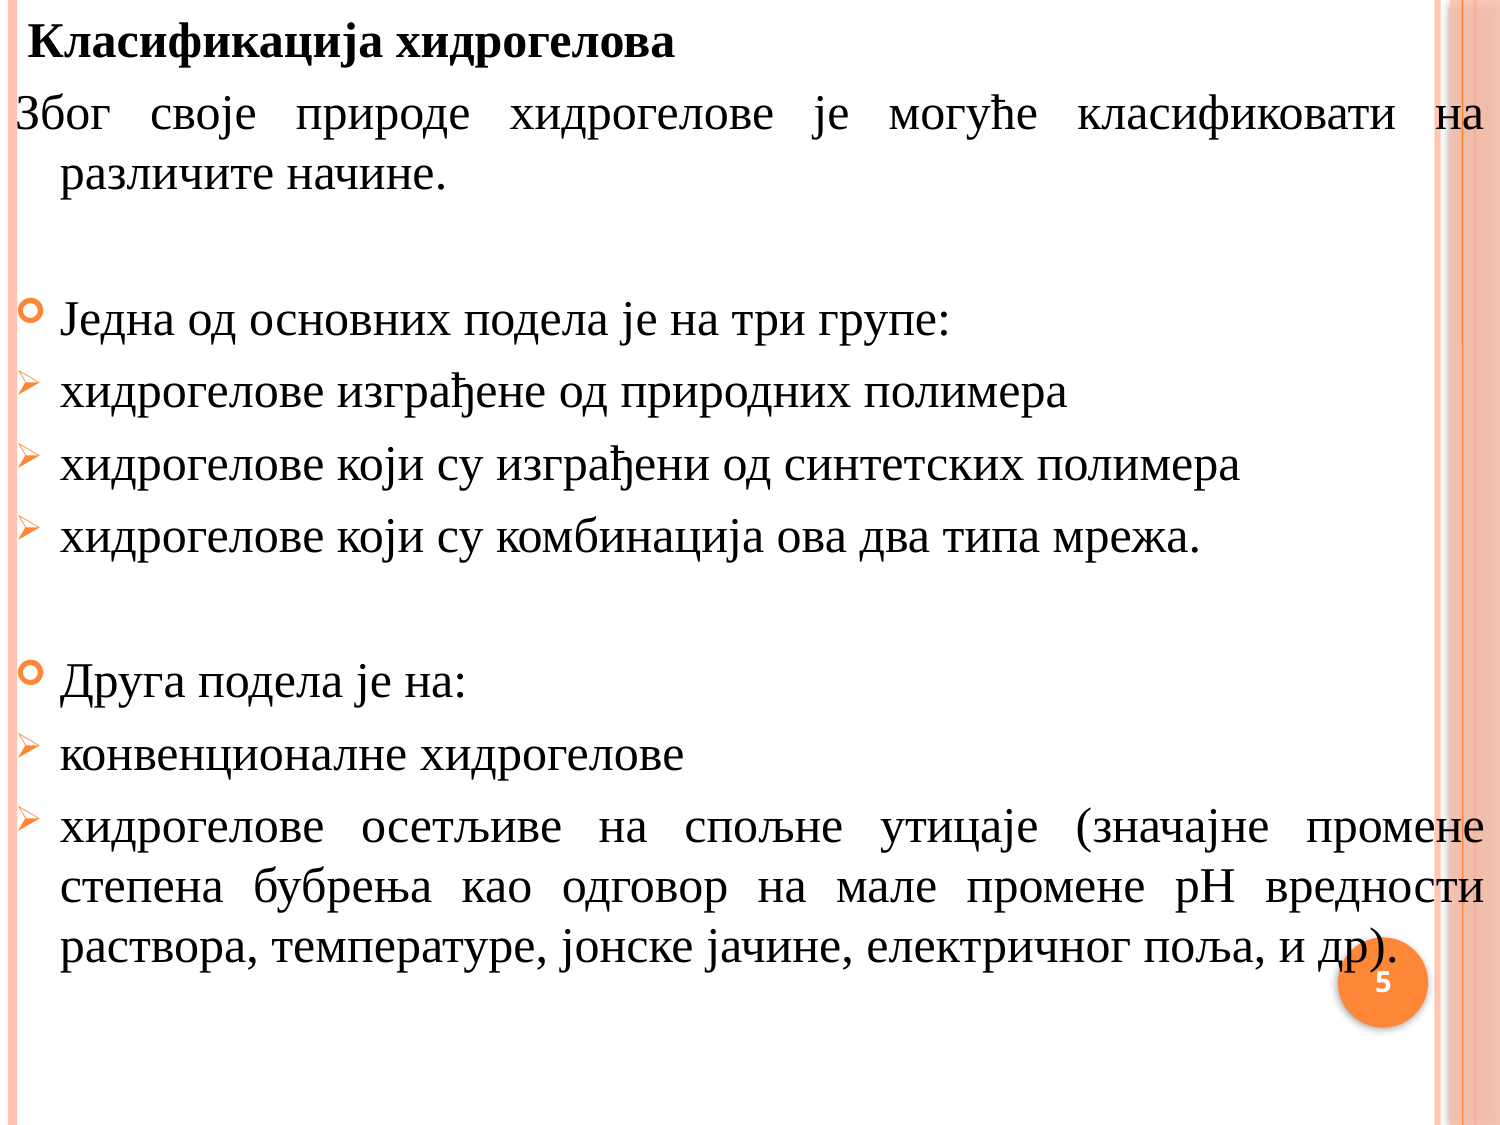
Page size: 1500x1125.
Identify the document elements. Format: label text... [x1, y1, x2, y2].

list Класификација хидрогелова Због своје природе хидрогелове је могуће класификовати на различите начине. Једна од основних подела је на три групе: хидрогелове изграђене од природних полимера хидрогелове који су изграђени од синтетских полимера хидрогелове који су комбинација ова два типа мрежа. Друга подела је на: конвенционалне хидрогелове хидрогелове осетљиве на спољне утицаје (значајне промене степена бубрења као одговор на мале промене pH вредности раствора, температуре, јонске јачине, електричног поља, и др). [0, 0, 1500, 1125]
